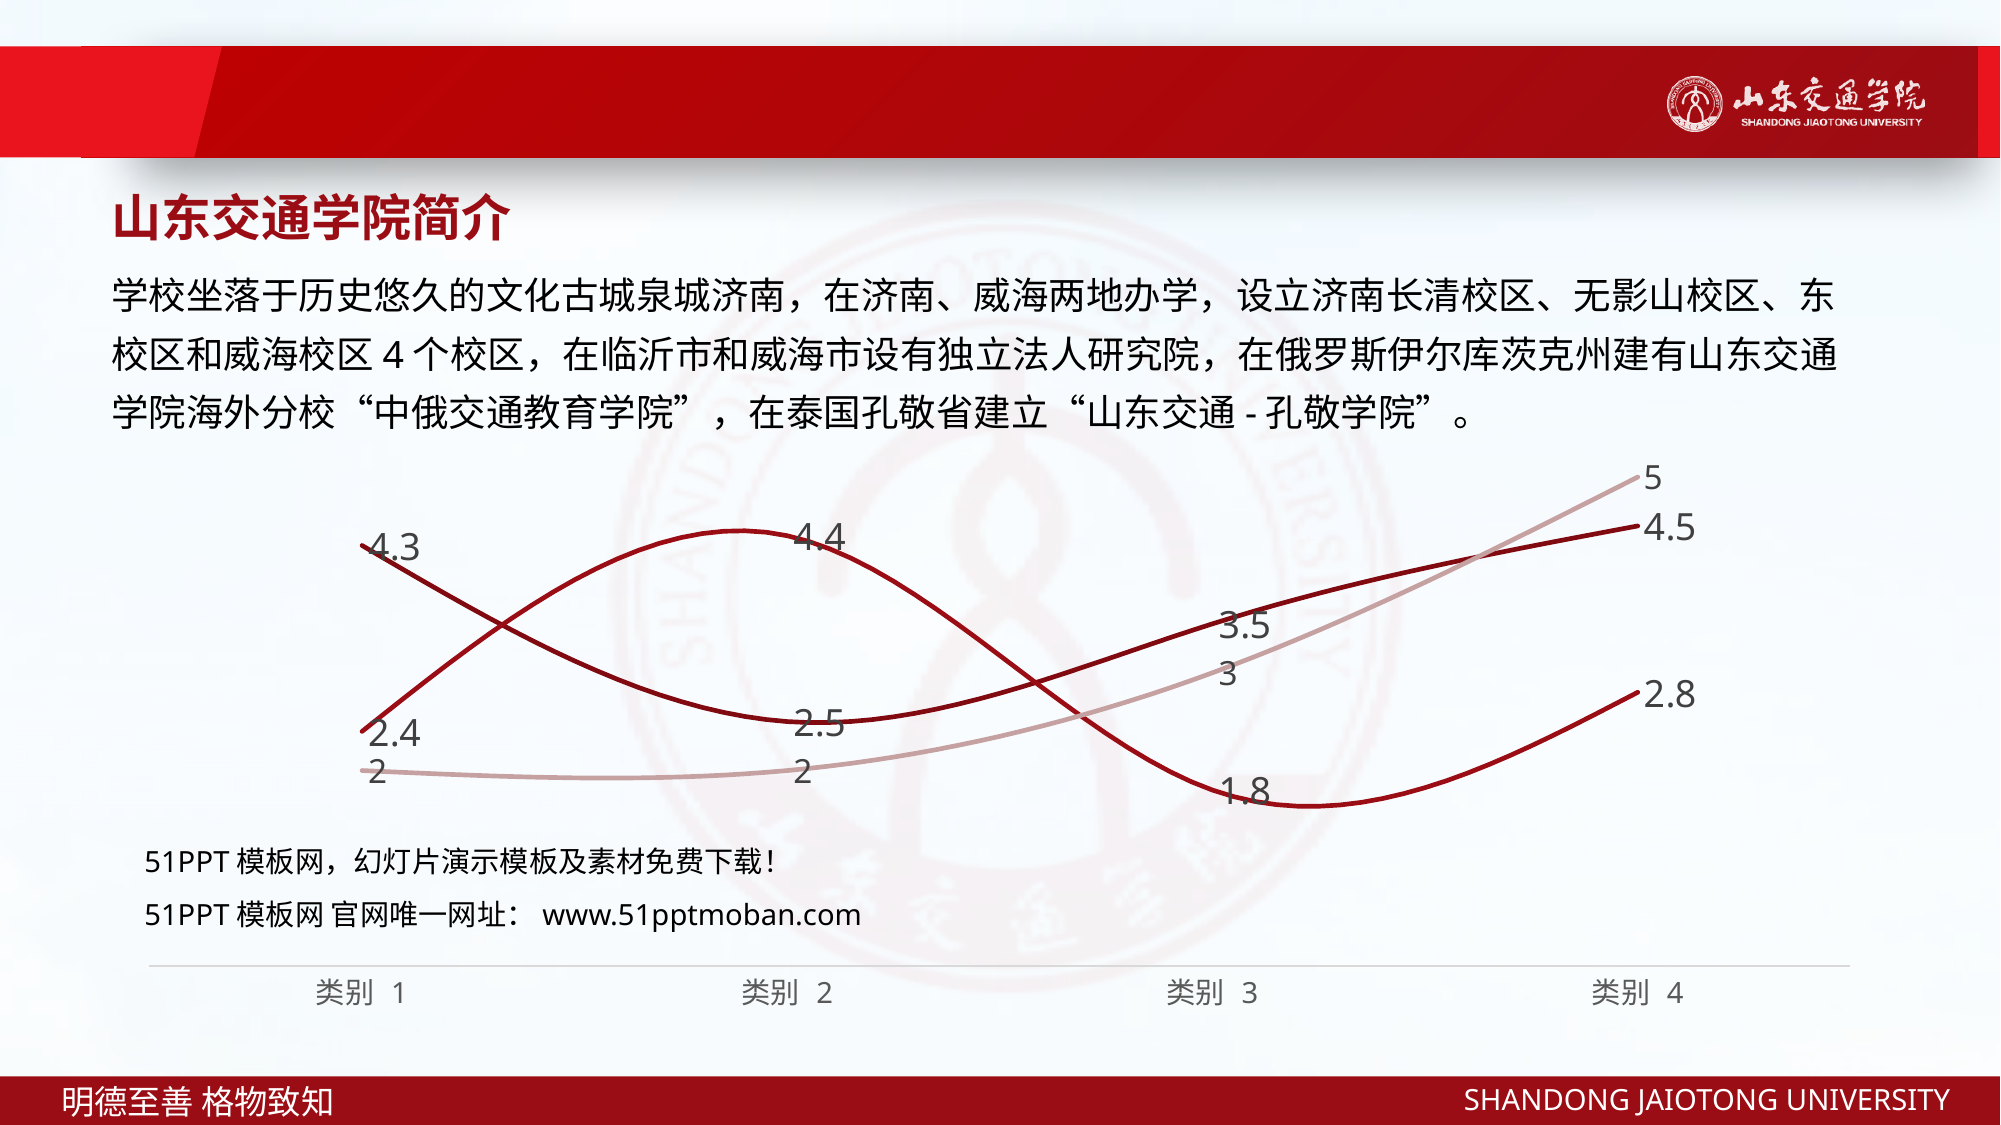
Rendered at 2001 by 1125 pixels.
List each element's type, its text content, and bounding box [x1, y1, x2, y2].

text_box 山东交通学院简介 学校坐落于历史悠久的文化古城泉城济南，在济南、威海两地办学，设立济南长清校区、无影山校区、东校区和威海校区4个校区，在临沂市和威海市设有独立法人研究院，在俄罗斯伊尔库茨克州建有山东交通学院海外分校“中俄交通教育学院”，在泰国孔敬省建立“山东交通-孔敬学院”。 [96, 160, 1886, 442]
picture [1653, 48, 1938, 158]
chart [113, 365, 1886, 1026]
